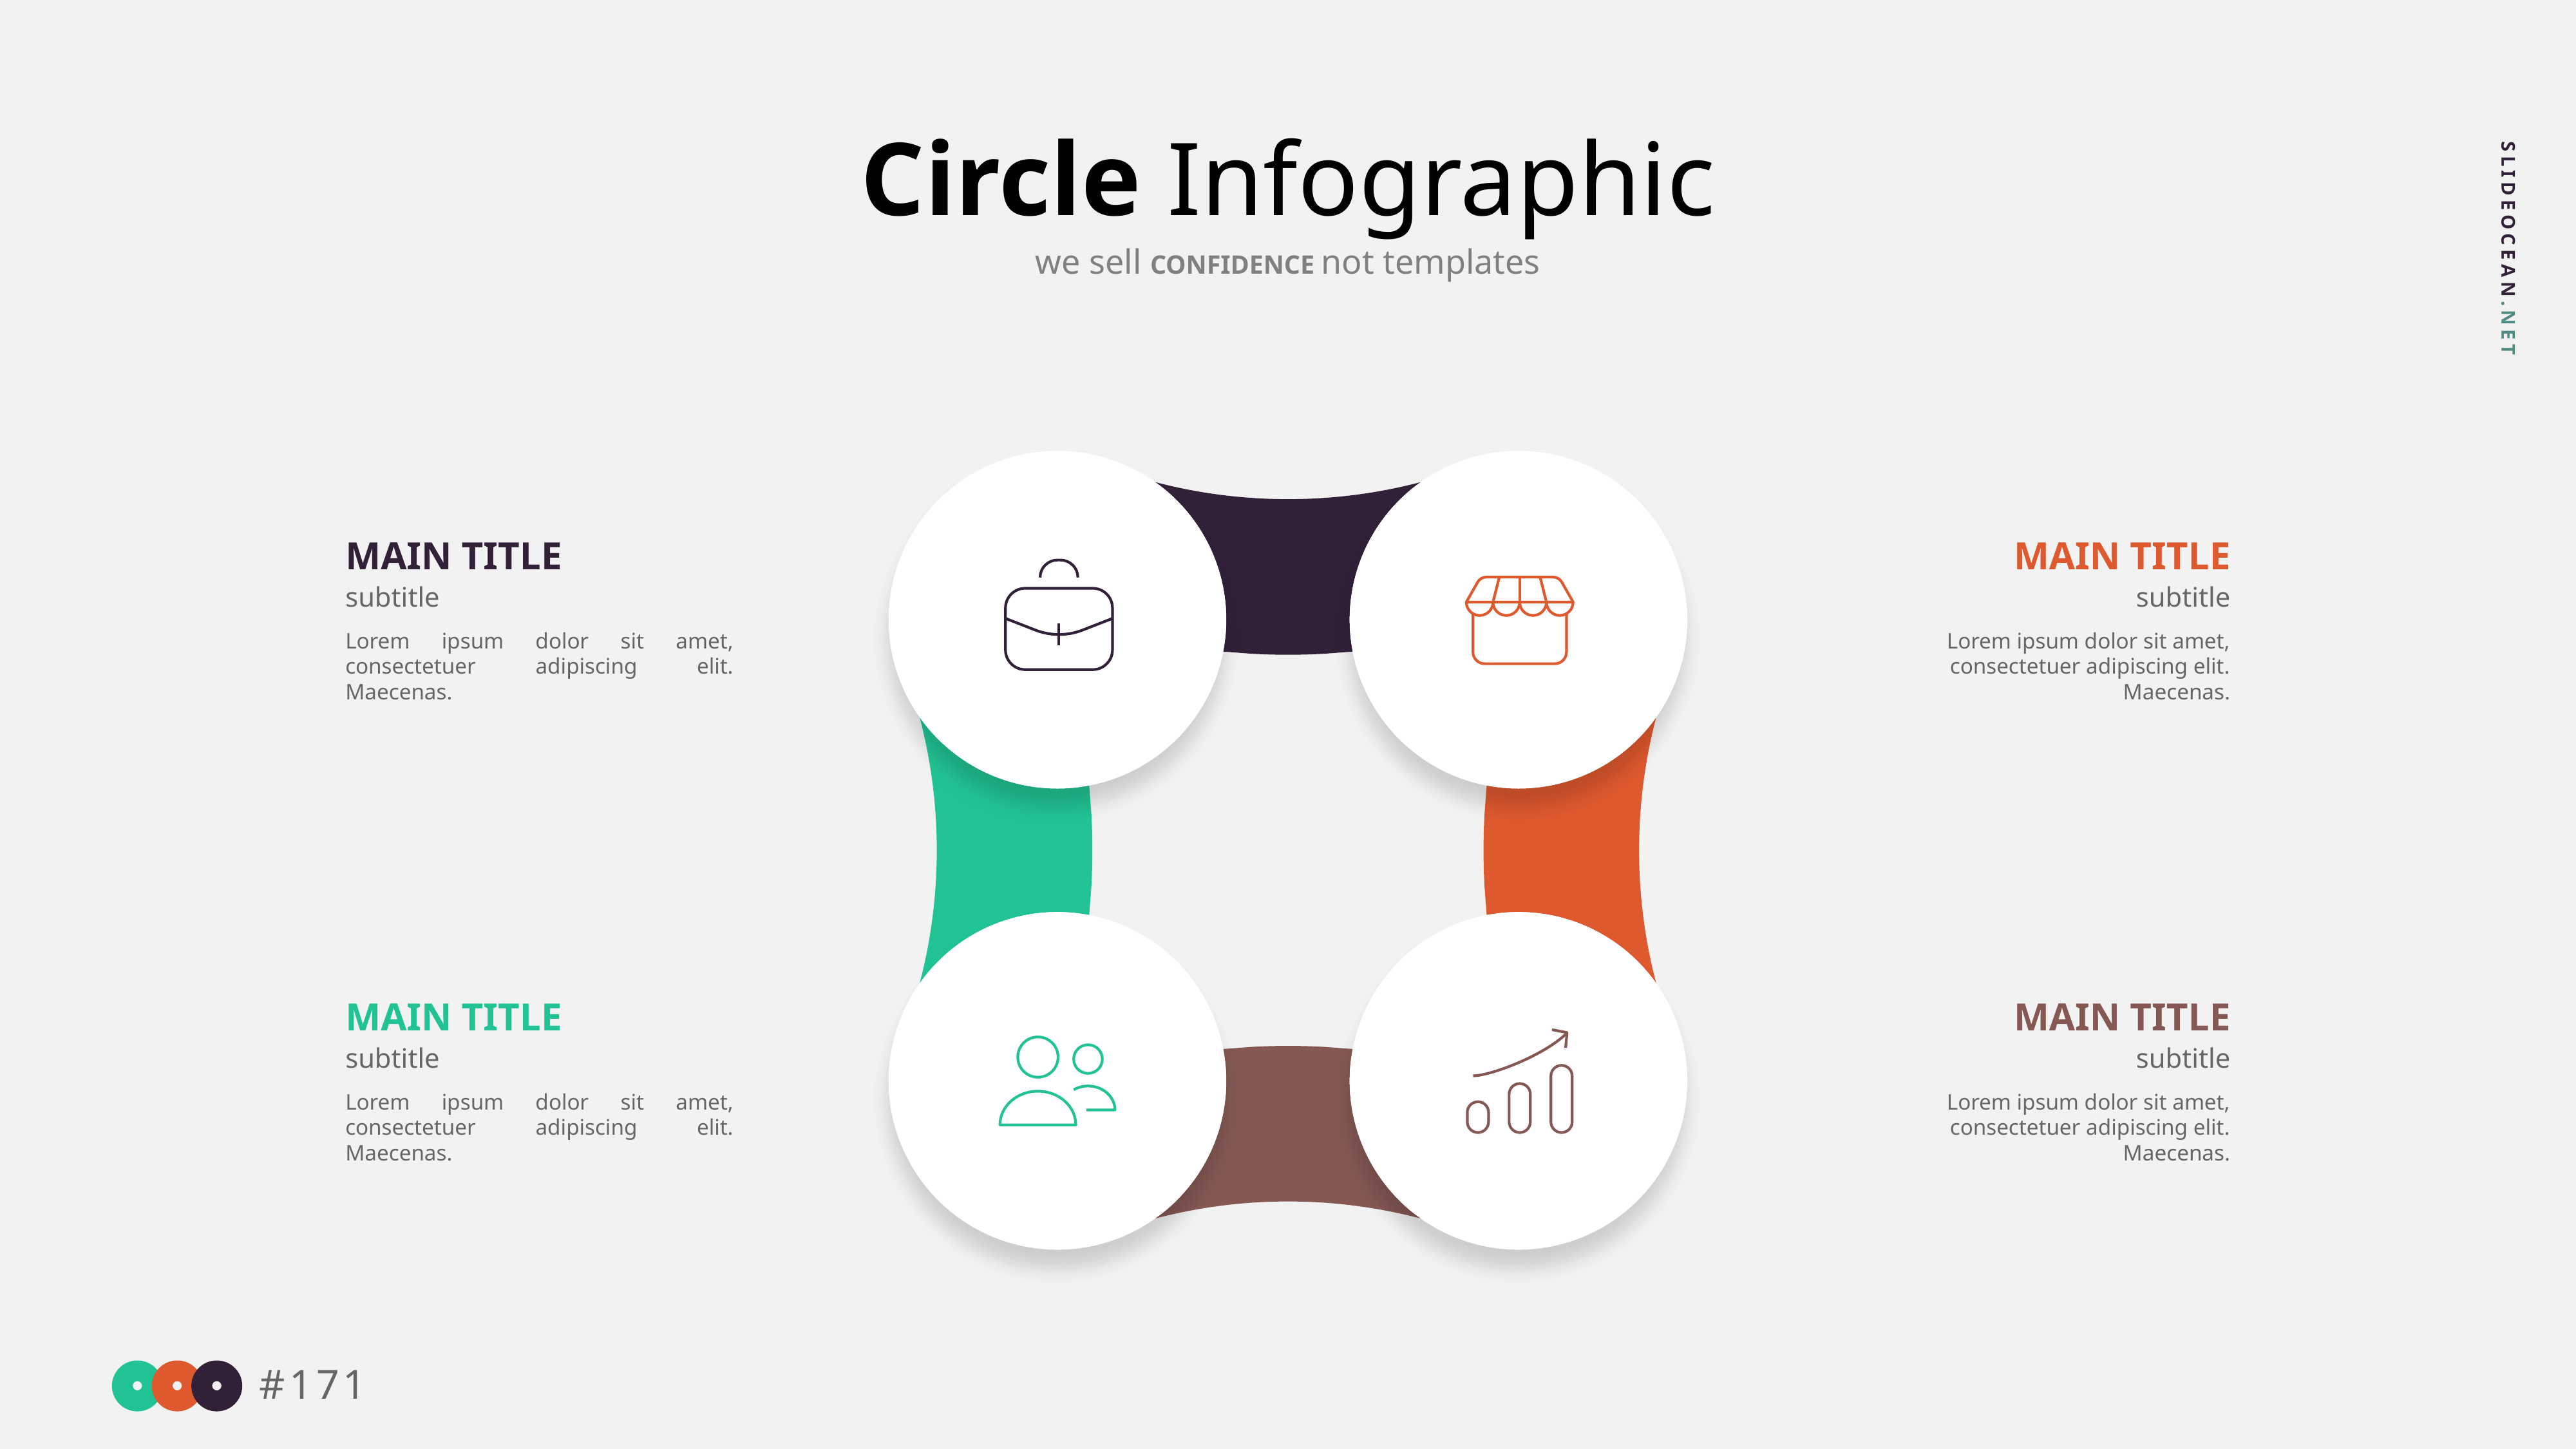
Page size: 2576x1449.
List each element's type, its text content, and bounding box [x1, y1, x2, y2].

text_box [1509, 1083, 1531, 1133]
text_box Circle Infographic [851, 110, 1725, 241]
text_box [1482, 759, 1657, 981]
text_box [887, 450, 1227, 790]
text_box [1197, 1045, 1379, 1211]
text_box [1551, 1065, 1573, 1133]
text_box [1018, 1037, 1058, 1077]
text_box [1832, 527, 2240, 685]
text_box [918, 762, 1094, 982]
text_box [1473, 1029, 1567, 1076]
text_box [336, 527, 744, 685]
text_box [1466, 577, 1573, 664]
text_box [1005, 588, 1113, 670]
text_box [1074, 1045, 1103, 1074]
text_box we sell CONFIDENCE not templates [1026, 241, 1550, 285]
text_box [1832, 988, 2240, 1146]
text_box #171 [259, 1359, 405, 1408]
text_box [887, 911, 1227, 1251]
text_box [1349, 911, 1689, 1251]
text_box [999, 1091, 1076, 1125]
text_box [1157, 481, 1419, 656]
text_box [1349, 450, 1689, 790]
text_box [336, 988, 744, 1146]
text_box [1074, 1086, 1115, 1110]
text_box [1467, 1101, 1489, 1133]
text_box [1040, 560, 1078, 578]
